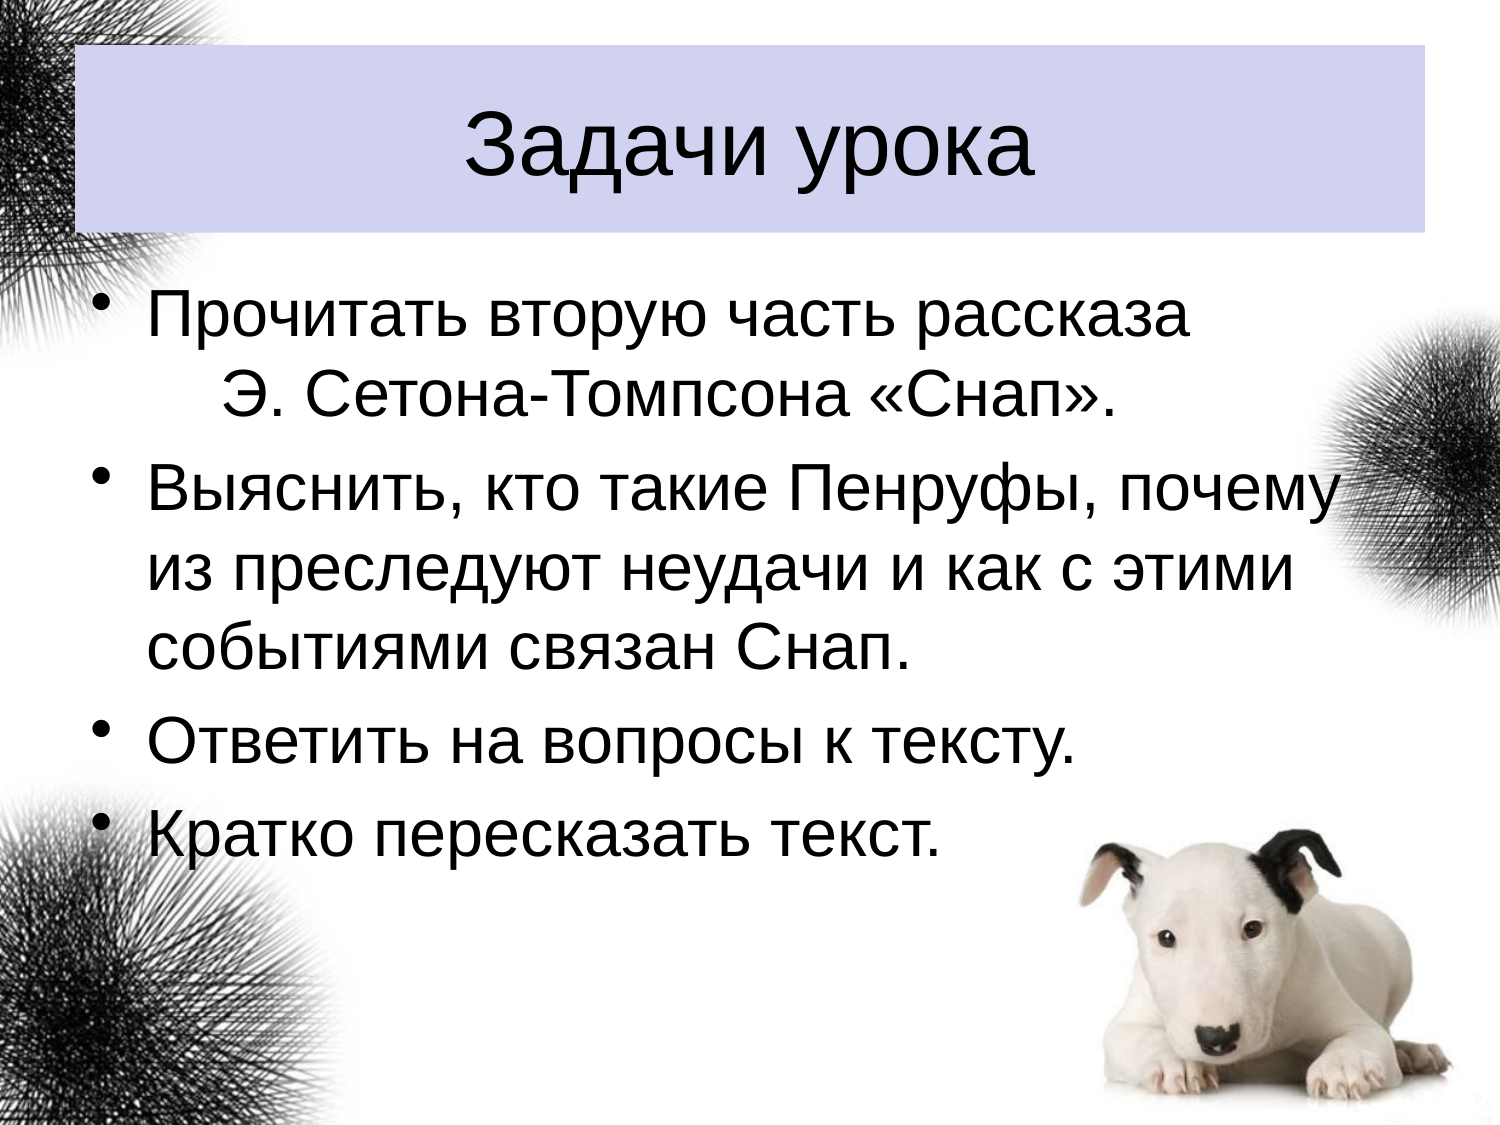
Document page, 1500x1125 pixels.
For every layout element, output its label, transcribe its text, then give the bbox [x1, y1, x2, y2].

picture [0, 0, 1500, 1125]
title Задачи урока [75, 45, 1425, 233]
list Прочитать вторую часть рассказа Э. Сетона-Томпсона «Снап». Выяснить, кто такие Пенруфы, почему из преследуют неудачи и как с этими событиями связан Снап. Ответить на вопросы к тексту. Кратко пересказать текст. [75, 262, 1425, 1005]
